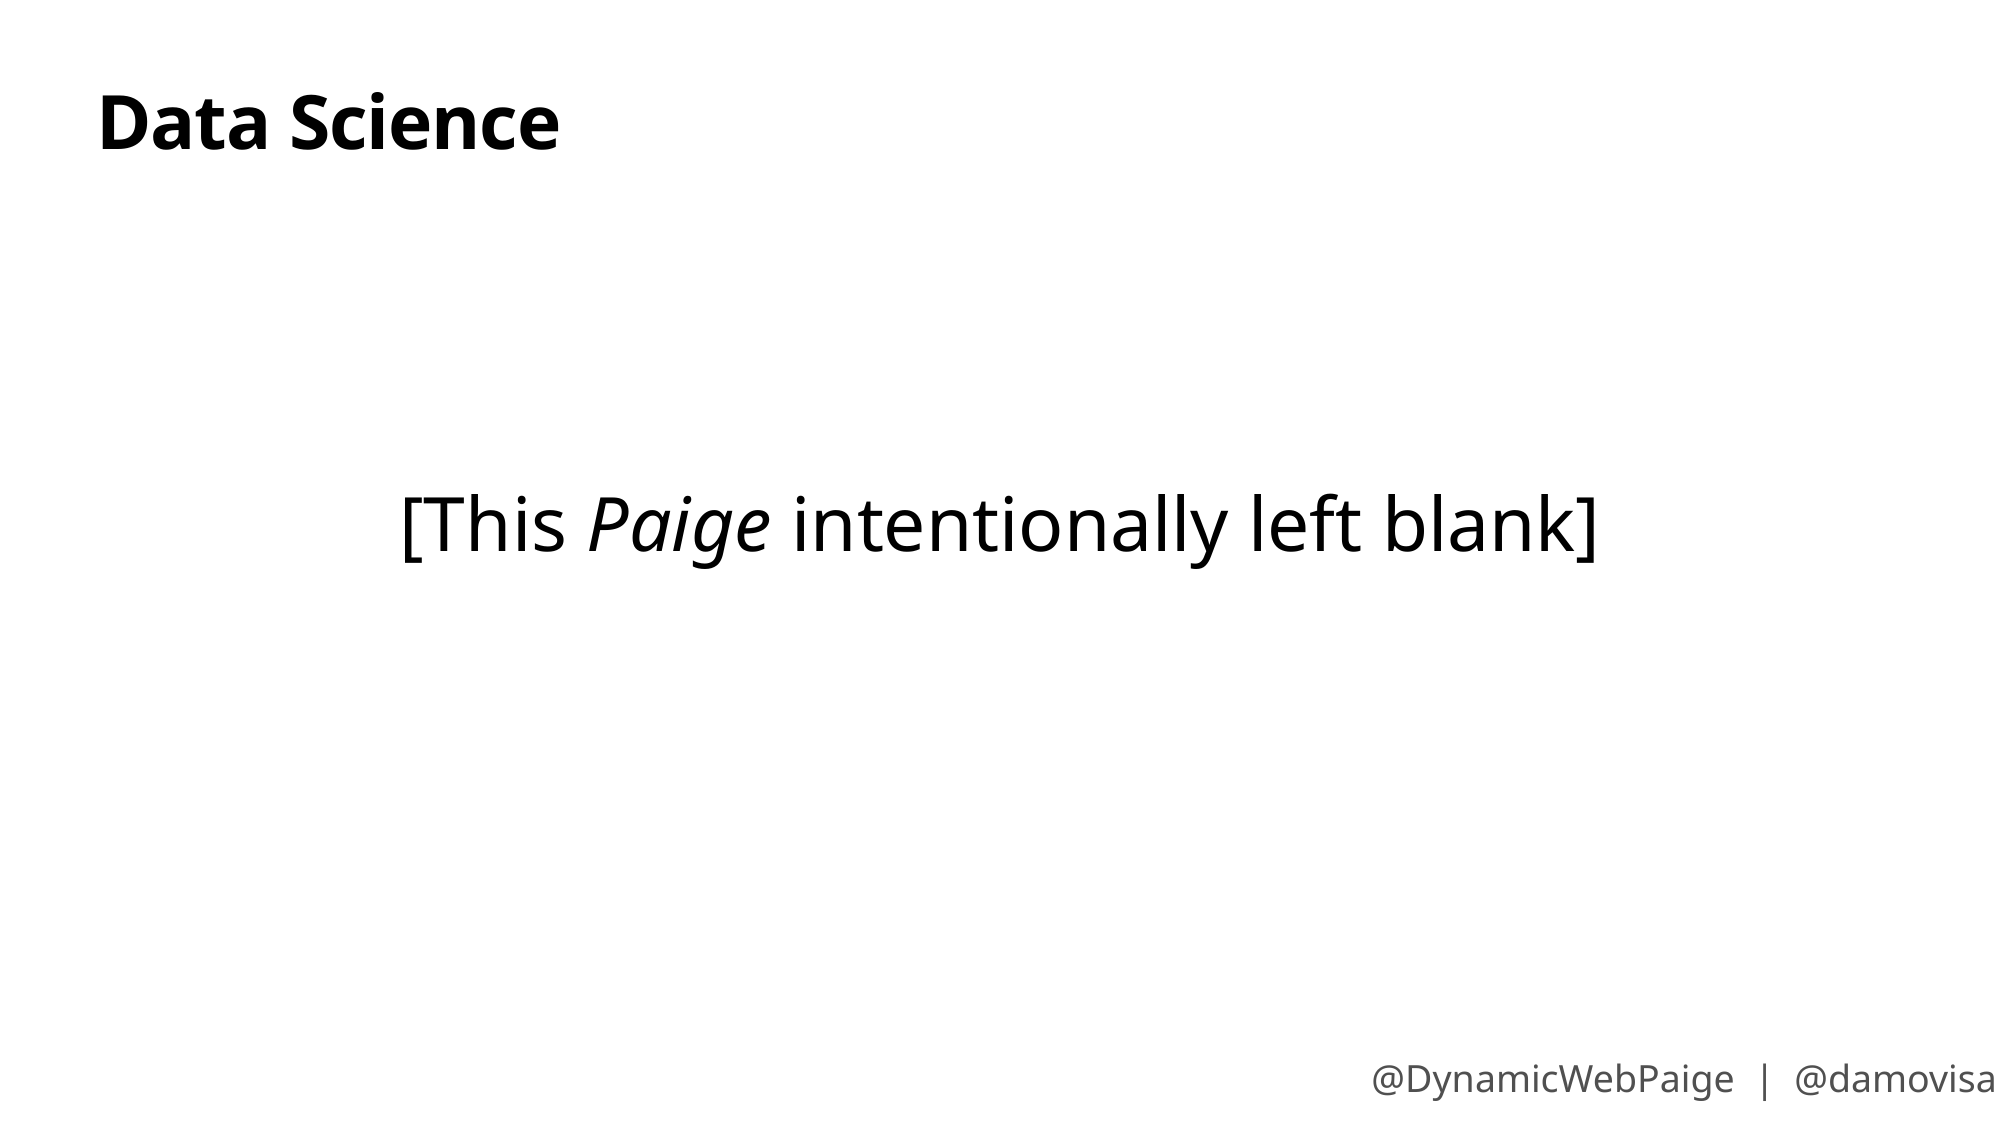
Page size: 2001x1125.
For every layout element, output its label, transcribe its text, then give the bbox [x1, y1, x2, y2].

title Data Science [96, 75, 1904, 166]
list [This Paige intentionally left blank] [96, 371, 1904, 572]
